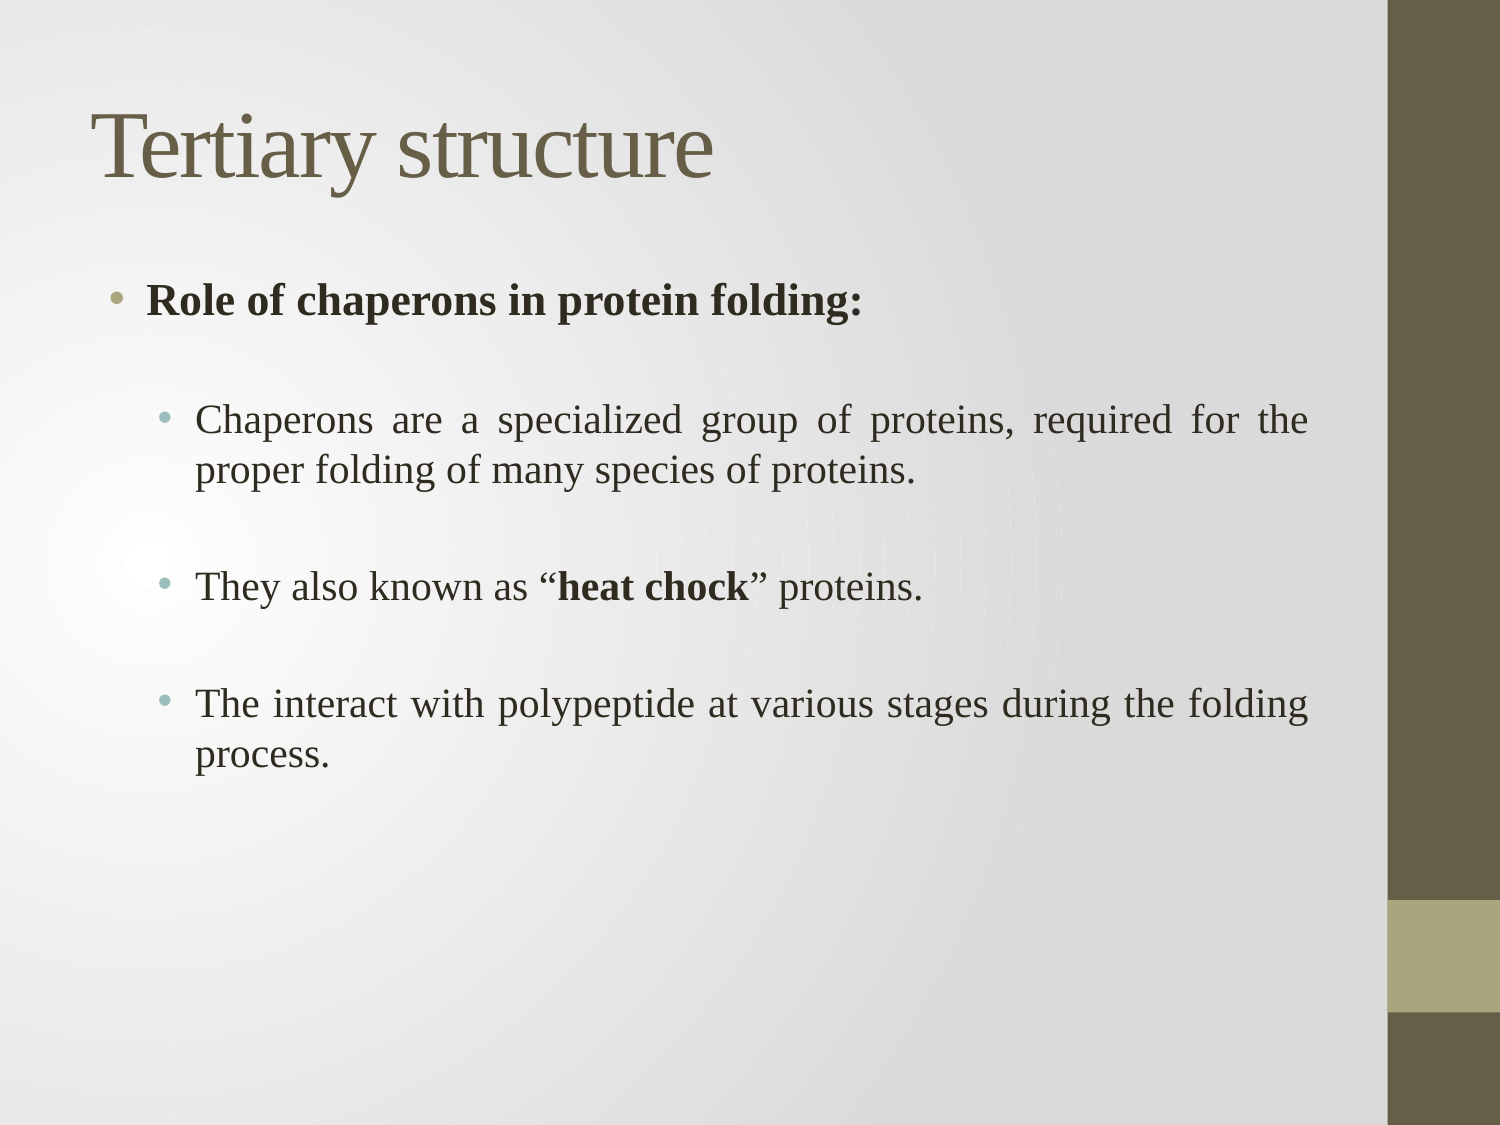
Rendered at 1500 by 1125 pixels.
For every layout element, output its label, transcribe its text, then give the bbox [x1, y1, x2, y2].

title Tertiary structure [75, 45, 1325, 233]
list Role of chaperons in protein folding: Chaperons are a specialized group of proteins, required for the proper folding of many species of proteins. They also known as “heat chock” proteins. The interact with polypeptide at various stages during the folding process. [75, 262, 1325, 1050]
